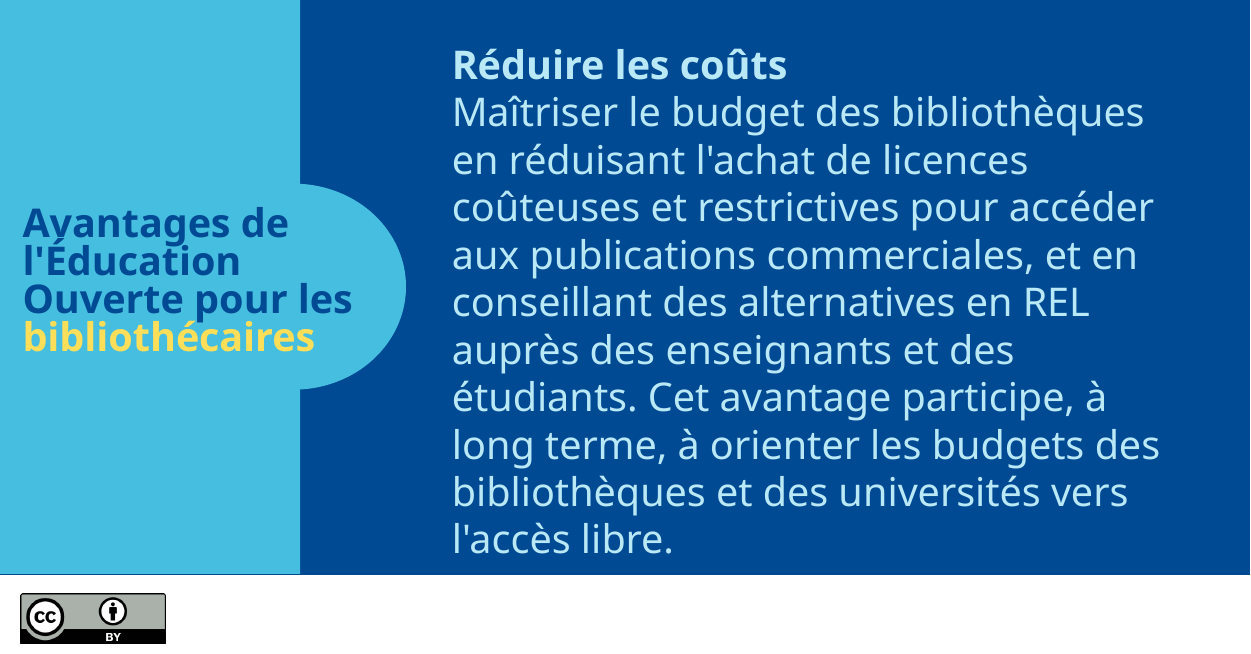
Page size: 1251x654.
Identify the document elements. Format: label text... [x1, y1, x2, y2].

text_box Réduire les coûts Maîtriser le budget des bibliothèques en réduisant l'achat de licences coûteuses et restrictives pour accéder aux publications commerciales, et en conseillant des alternatives en REL auprès des enseignants et des étudiants. Cet avantage participe, à long terme, à orienter les budgets des bibliothèques et des universités vers l'accès libre. [439, 27, 1202, 574]
picture [20, 592, 166, 645]
text_box [381, 221, 407, 352]
text_box [0, 0, 301, 574]
text_box Avantages de l'Éducation Ouverte pour les bibliothécaires [10, 195, 381, 372]
text_box [231, 372, 357, 390]
text_box [242, 183, 345, 195]
text_box [0, 582, 1250, 654]
